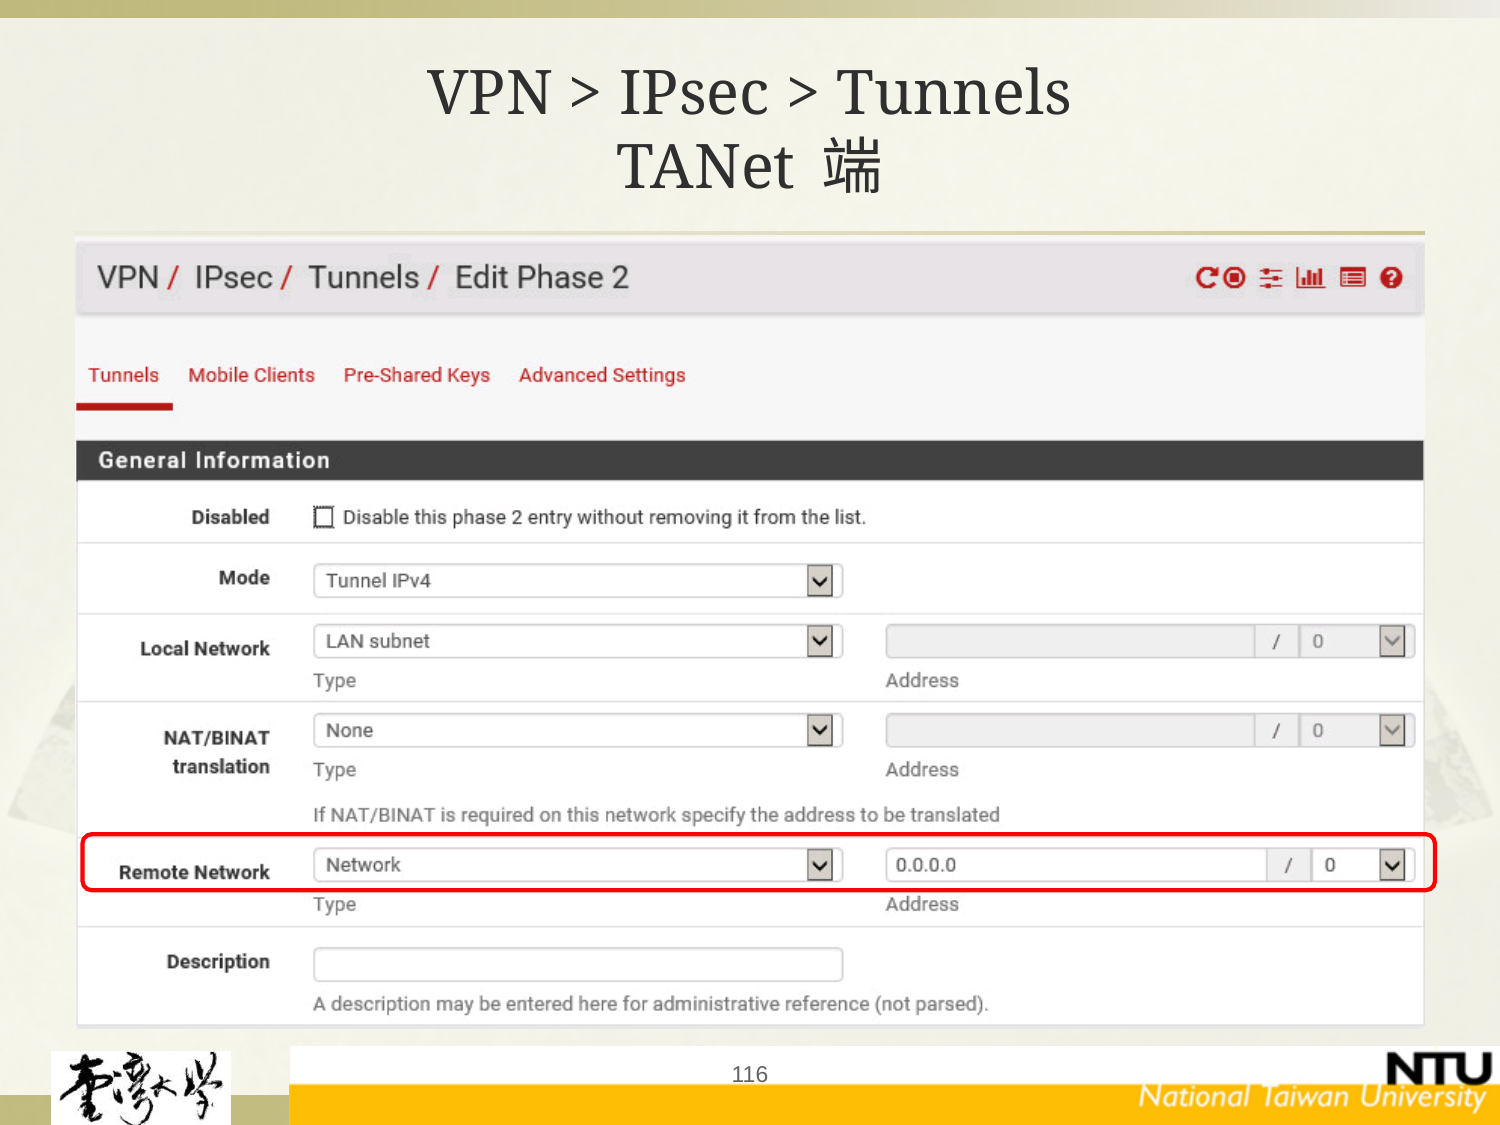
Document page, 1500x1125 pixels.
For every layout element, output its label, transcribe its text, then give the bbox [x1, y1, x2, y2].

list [74, 236, 1426, 1029]
text_box [1431, 833, 1438, 891]
picture [51, 1051, 231, 1125]
picture [289, 1046, 1500, 1125]
slide_number 116 [675, 1050, 825, 1097]
title VPN > IPsec > Tunnels TANet 端 [75, 45, 1425, 209]
